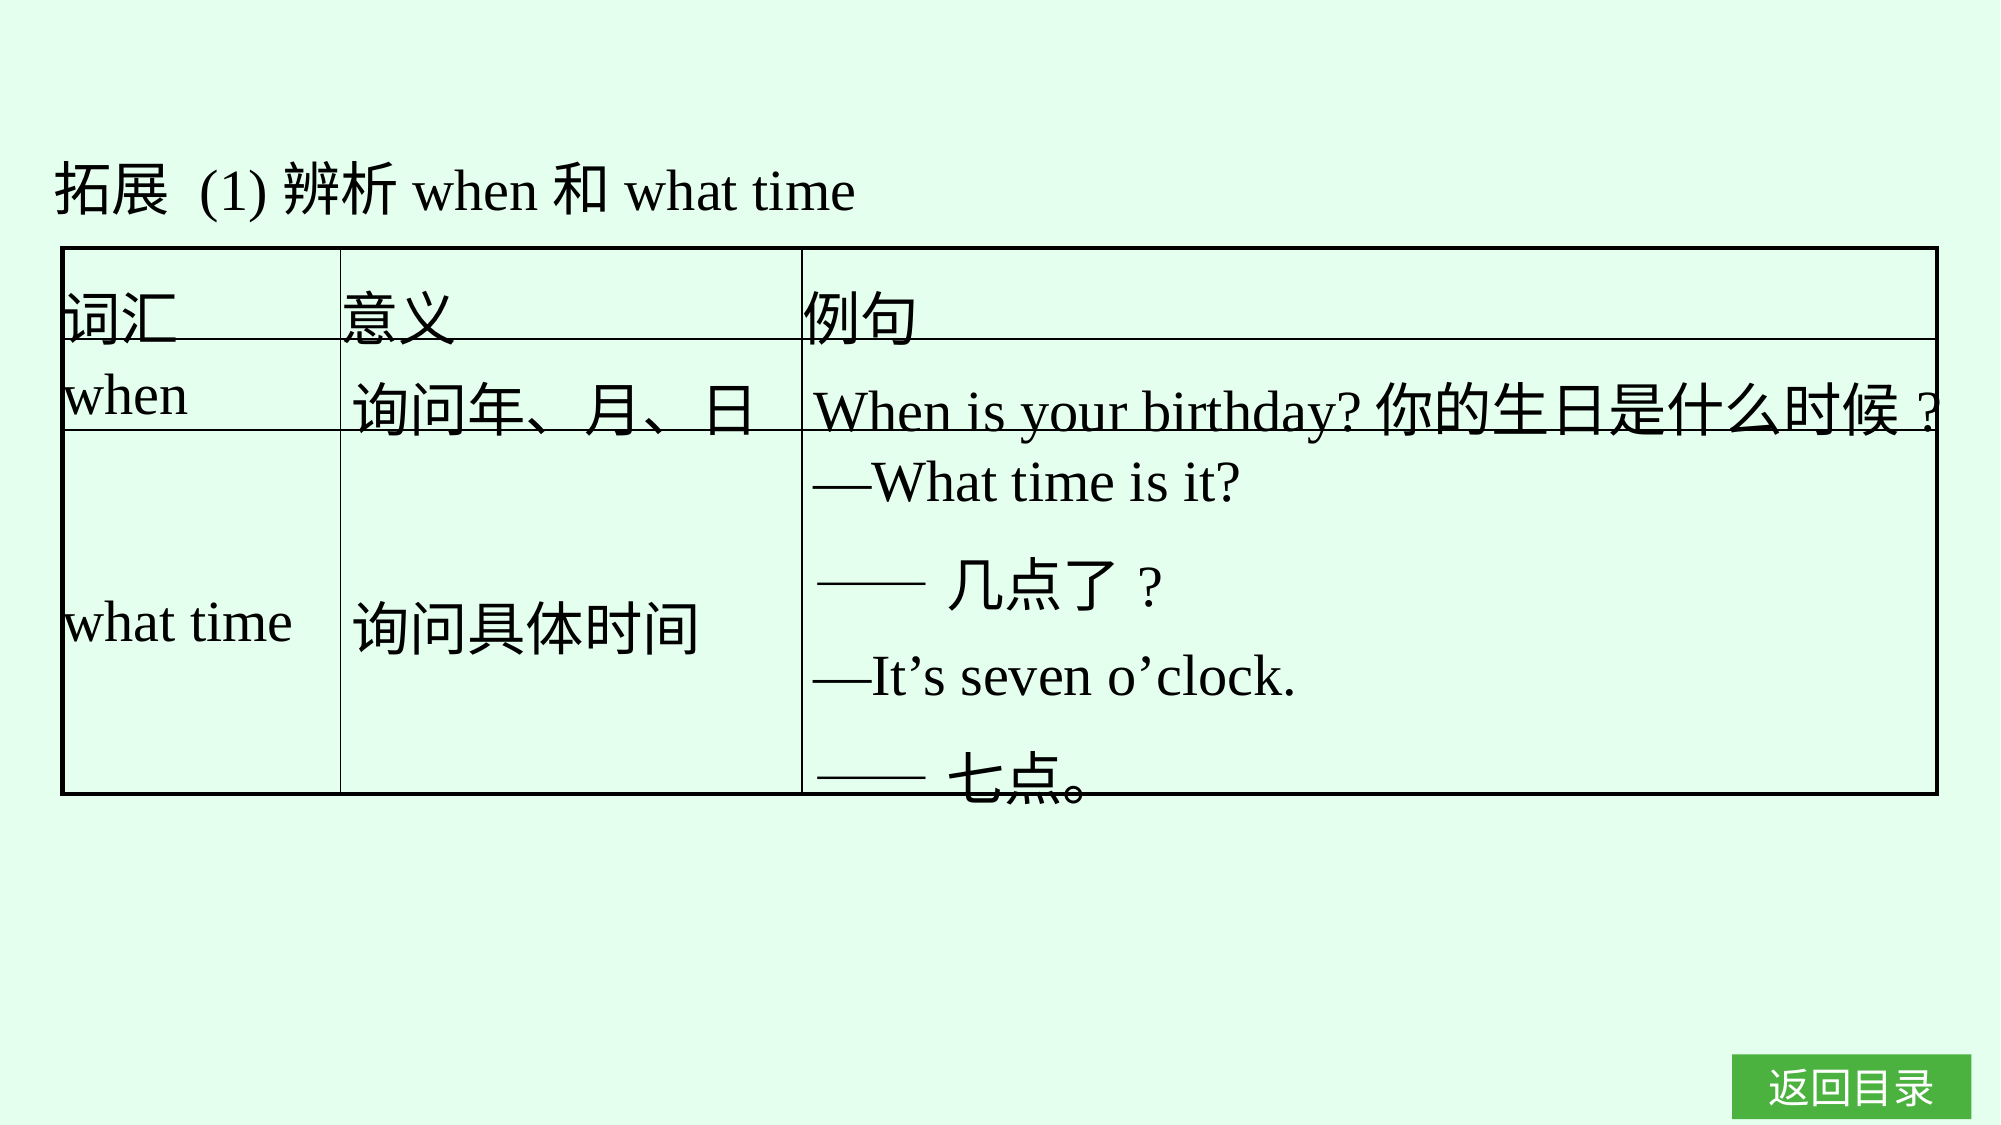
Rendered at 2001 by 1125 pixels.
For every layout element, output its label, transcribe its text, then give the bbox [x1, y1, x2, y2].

text_box 拓展 (1)辨析when和what time [38, 123, 886, 230]
table_cell 询问年、月、日 [341, 340, 801, 429]
table_cell —What time is it? ——几点了? —It’s seven o’clock. ——七点。 [803, 431, 1935, 792]
table_header 例句 [803, 250, 1935, 338]
table_cell when [65, 340, 340, 429]
table_cell When is your birthday?你的生日是什么时候? [803, 340, 1935, 429]
table_cell 询问具体时间 [341, 431, 801, 792]
table_cell what time [65, 431, 340, 792]
table_header 词汇 [65, 250, 340, 338]
table_header 意义 [341, 250, 801, 338]
